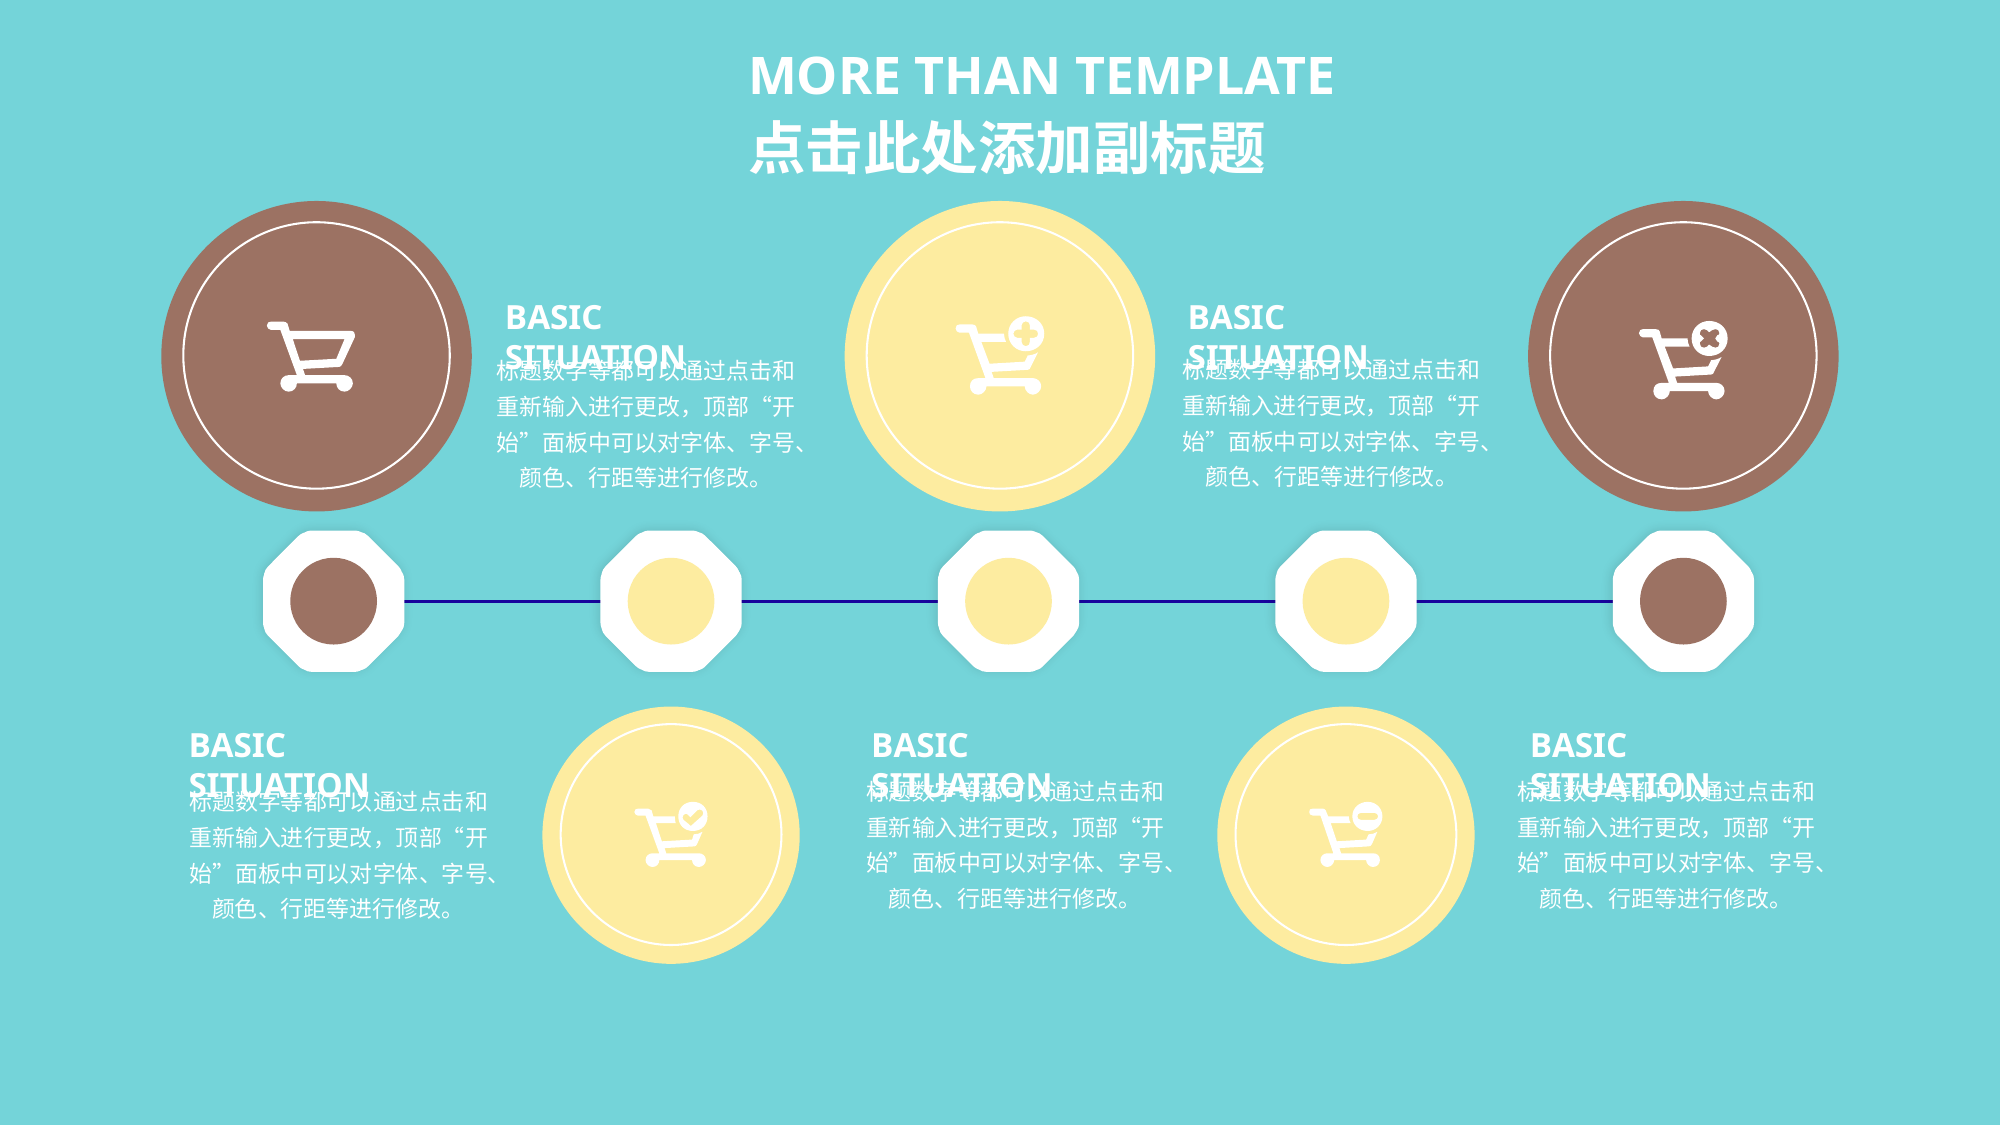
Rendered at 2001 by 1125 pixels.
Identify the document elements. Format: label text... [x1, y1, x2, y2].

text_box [262, 530, 405, 672]
text_box BASIC SITUATION [173, 716, 476, 772]
text_box MORE THAN TEMPLATE 点击此处添加副标题 [733, 29, 1395, 188]
text_box 标题数字等都可以通过点击和重新输入进行更改，顶部“开始”面板中可以对字体、字号、颜色、行距等进行修改。 [1499, 761, 1834, 920]
text_box BASIC SITUATION [1515, 716, 1817, 761]
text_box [1217, 706, 1475, 964]
text_box 标题数字等都可以通过点击和重新输入进行更改，顶部“开始”面板中可以对字体、字号、颜色、行距等进行修改。 [848, 761, 1183, 920]
text_box 标题数字等都可以通过点击和重新输入进行更改，顶部“开始”面板中可以对字体、字号、颜色、行距等进行修改。 [171, 772, 506, 930]
text_box BASIC SITUATION [1173, 288, 1475, 340]
text_box BASIC SITUATION [856, 716, 1159, 761]
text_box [1275, 530, 1417, 672]
text_box 标题数字等都可以通过点击和重新输入进行更改，顶部“开始”面板中可以对字体、字号、颜色、行距等进行修改。 [1164, 340, 1499, 498]
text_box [844, 200, 1156, 512]
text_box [600, 530, 742, 672]
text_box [161, 200, 472, 512]
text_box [1612, 530, 1754, 672]
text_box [937, 530, 1080, 672]
text_box 标题数字等都可以通过点击和重新输入进行更改，顶部“开始”面板中可以对字体、字号、颜色、行距等进行修改。 [479, 341, 814, 499]
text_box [542, 706, 800, 964]
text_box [1528, 200, 1839, 512]
text_box BASIC SITUATION [490, 288, 792, 341]
